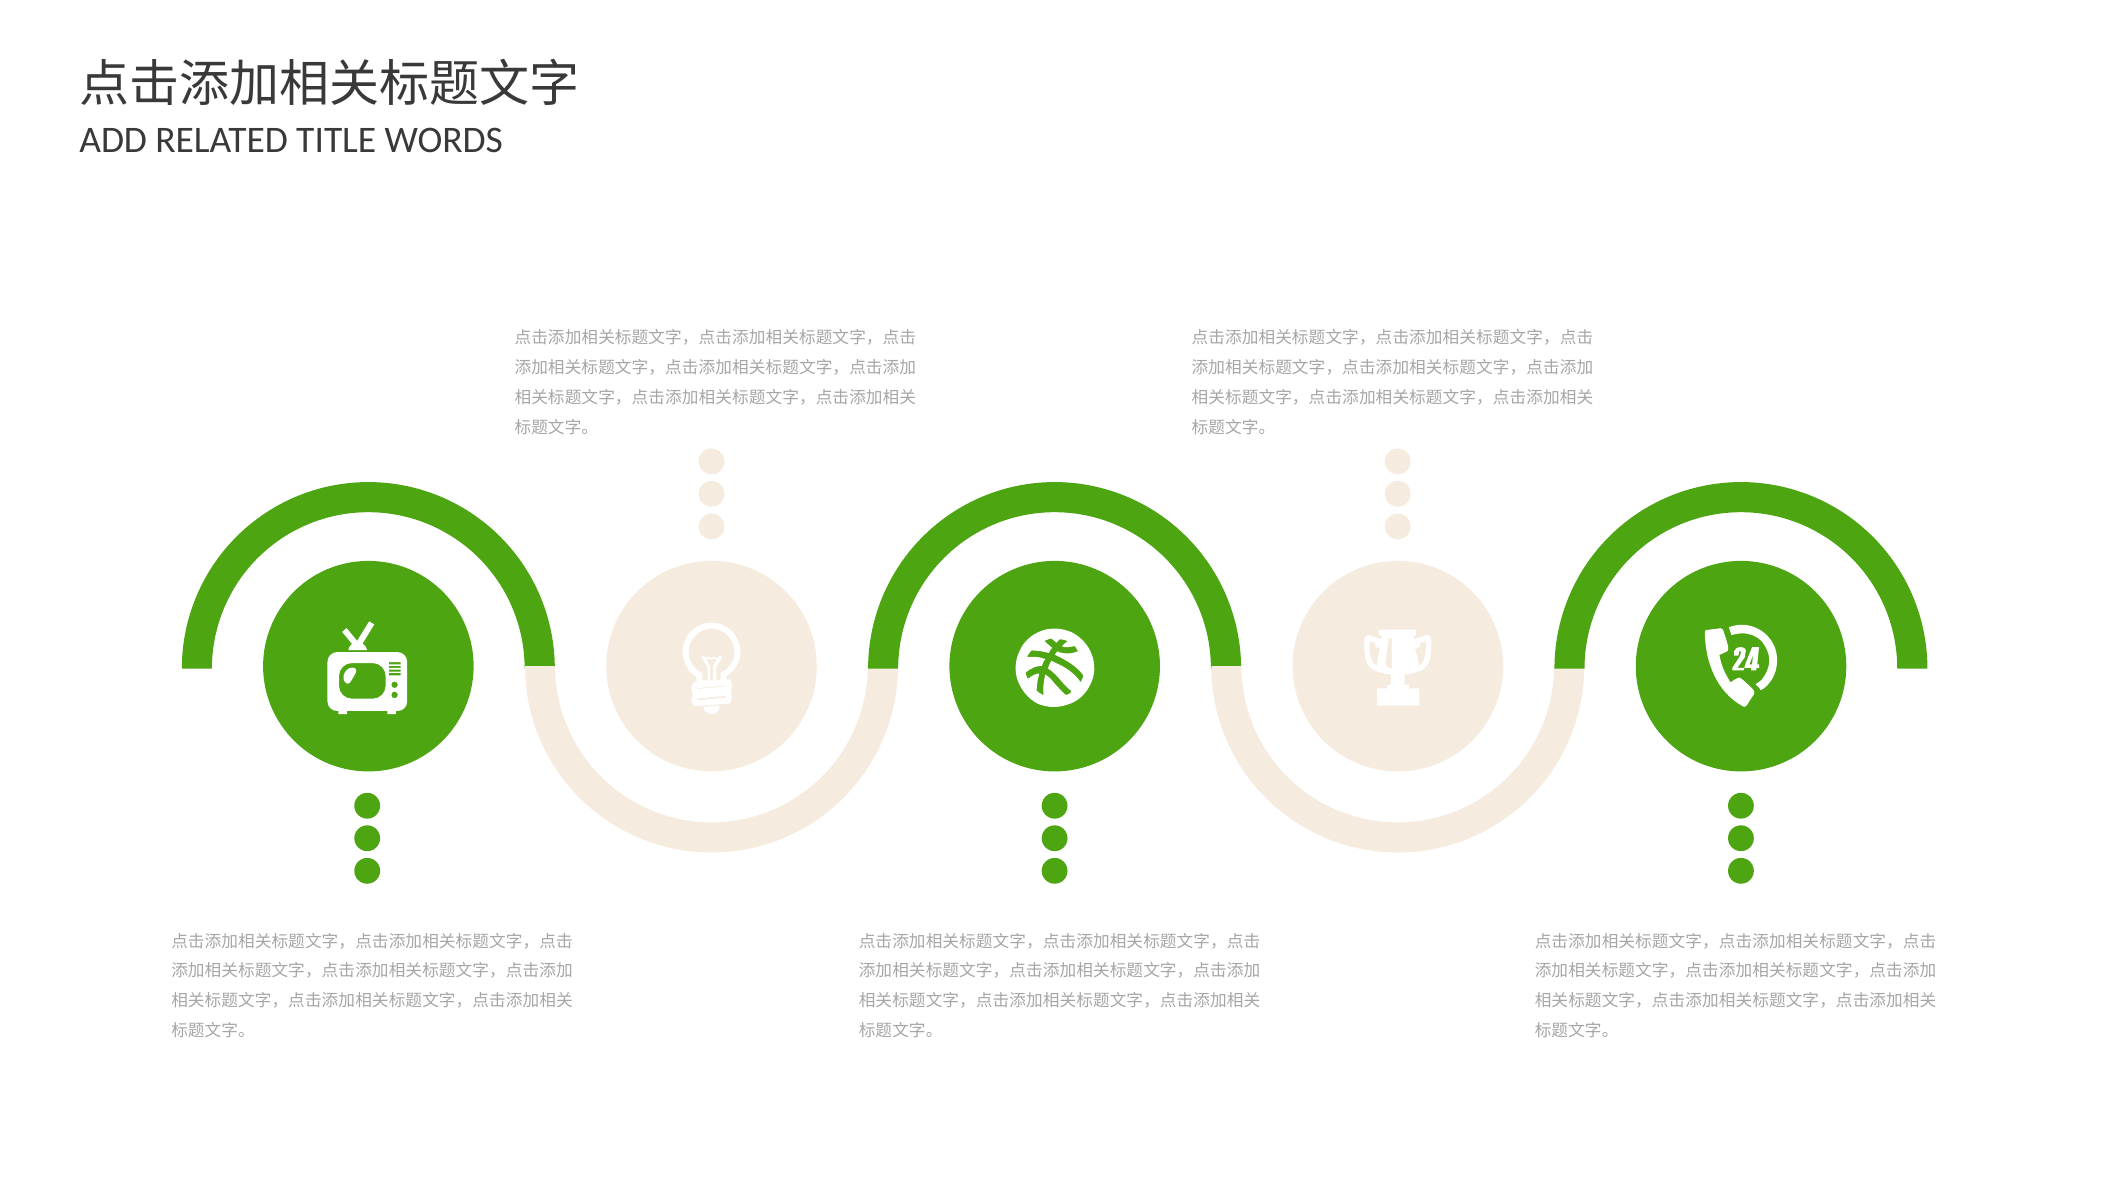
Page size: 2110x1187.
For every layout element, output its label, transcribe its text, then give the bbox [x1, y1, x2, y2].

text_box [181, 479, 1928, 856]
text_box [1635, 560, 1847, 772]
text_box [263, 560, 474, 772]
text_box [606, 560, 817, 772]
text_box 点击添加相关标题文字 [63, 43, 596, 120]
text_box 点击添加相关标题文字，点击添加相关标题文字，点击添加相关标题文字，点击添加相关标题文字，点击添加相关标题文字，点击添加相关标题文字，点击添加相关标题文字。 [1520, 912, 1962, 1048]
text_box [1727, 792, 1754, 884]
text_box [354, 792, 381, 884]
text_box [1292, 560, 1504, 772]
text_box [1384, 448, 1411, 540]
text_box 点击添加相关标题文字，点击添加相关标题文字，点击添加相关标题文字，点击添加相关标题文字，点击添加相关标题文字，点击添加相关标题文字，点击添加相关标题文字。 [844, 912, 1286, 1048]
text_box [949, 560, 1160, 772]
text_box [698, 448, 725, 540]
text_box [1041, 792, 1068, 884]
text_box 点击添加相关标题文字，点击添加相关标题文字，点击添加相关标题文字，点击添加相关标题文字，点击添加相关标题文字，点击添加相关标题文字，点击添加相关标题文字。 [1176, 309, 1619, 445]
text_box 点击添加相关标题文字，点击添加相关标题文字，点击添加相关标题文字，点击添加相关标题文字，点击添加相关标题文字，点击添加相关标题文字，点击添加相关标题文字。 [499, 309, 942, 445]
text_box ADD RELATED TITLE WORDS [63, 107, 520, 169]
text_box 点击添加相关标题文字，点击添加相关标题文字，点击添加相关标题文字，点击添加相关标题文字，点击添加相关标题文字，点击添加相关标题文字，点击添加相关标题文字。 [156, 912, 599, 1048]
